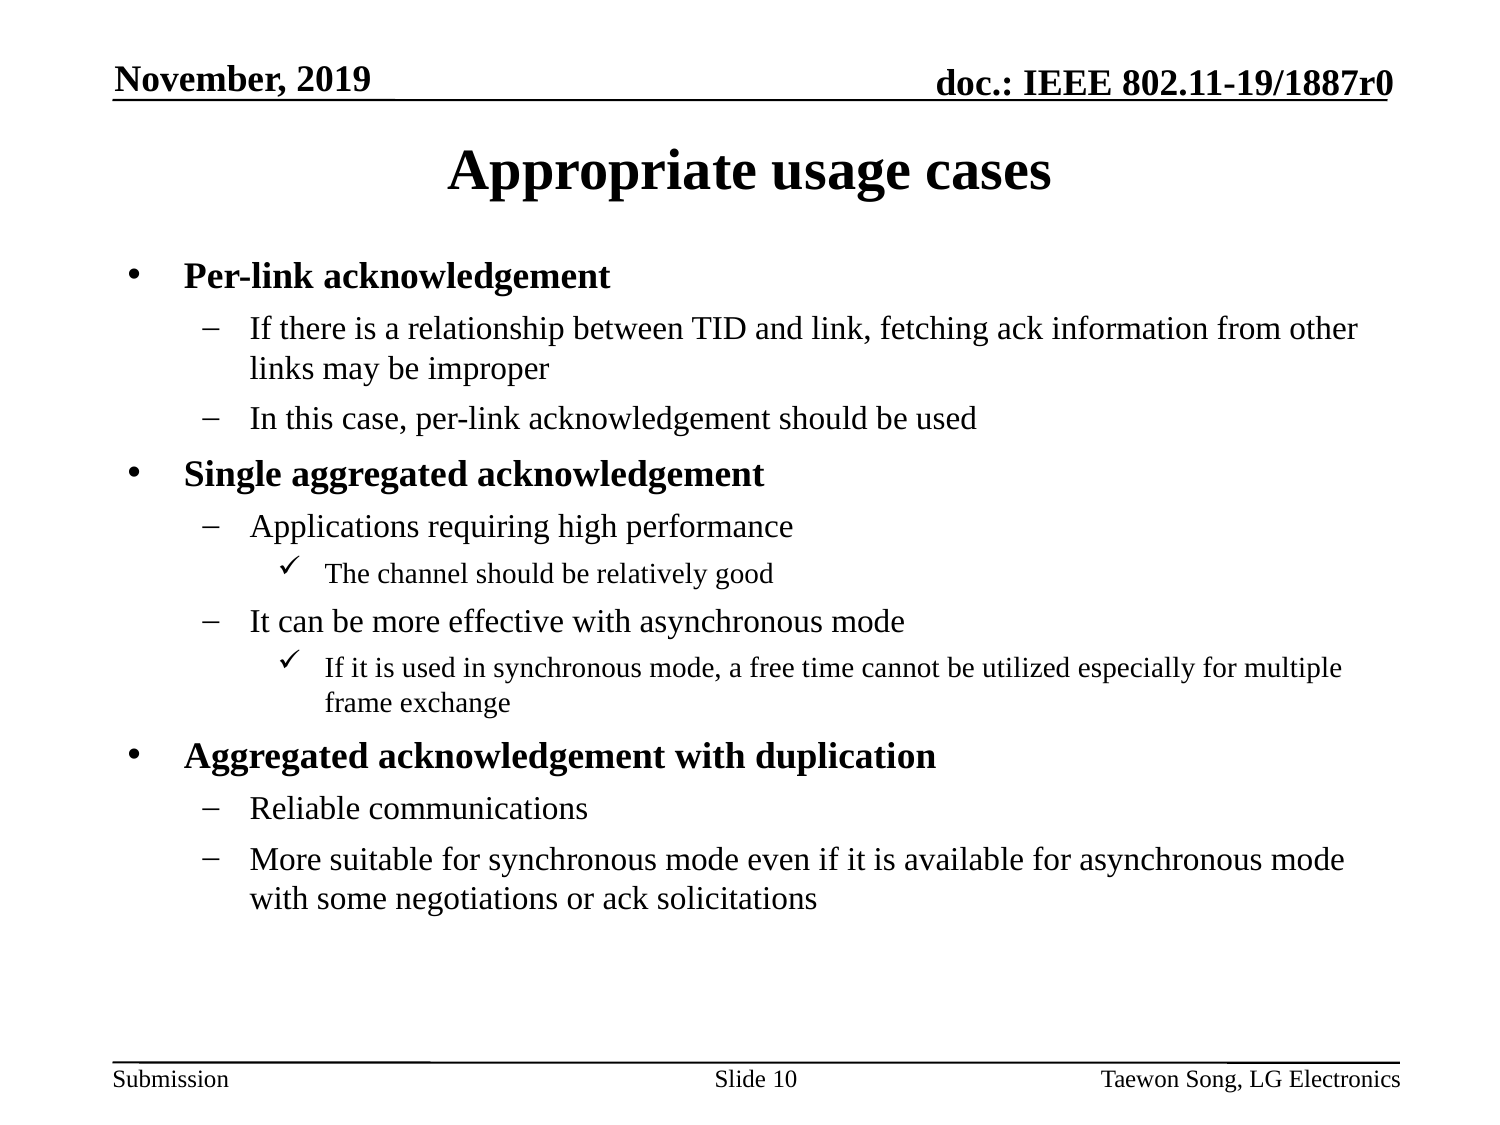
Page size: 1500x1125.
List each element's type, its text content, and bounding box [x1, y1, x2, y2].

slide_number Slide 10 [712, 1061, 800, 1123]
list Per-link acknowledgement If there is a relationship between TID and link, fetching ack information from other links may be improper In this case, per-link acknowledgement should be used Single aggregated acknowledgement Applications requiring high performance The channel should be relatively good It can be more effective with asynchronous mode If it is used in synchronous mode, a free time cannot be utilized especially for multiple frame exchange Aggregated acknowledgement with duplication Reliable communications More suitable for synchronous mode even if it is available for asynchronous mode with some negotiations or ack solicitations [112, 243, 1388, 1000]
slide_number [114, 54, 423, 100]
footer Taewon Song, LG Electronics [878, 1061, 1402, 1093]
title Appropriate usage cases [112, 112, 1388, 221]
